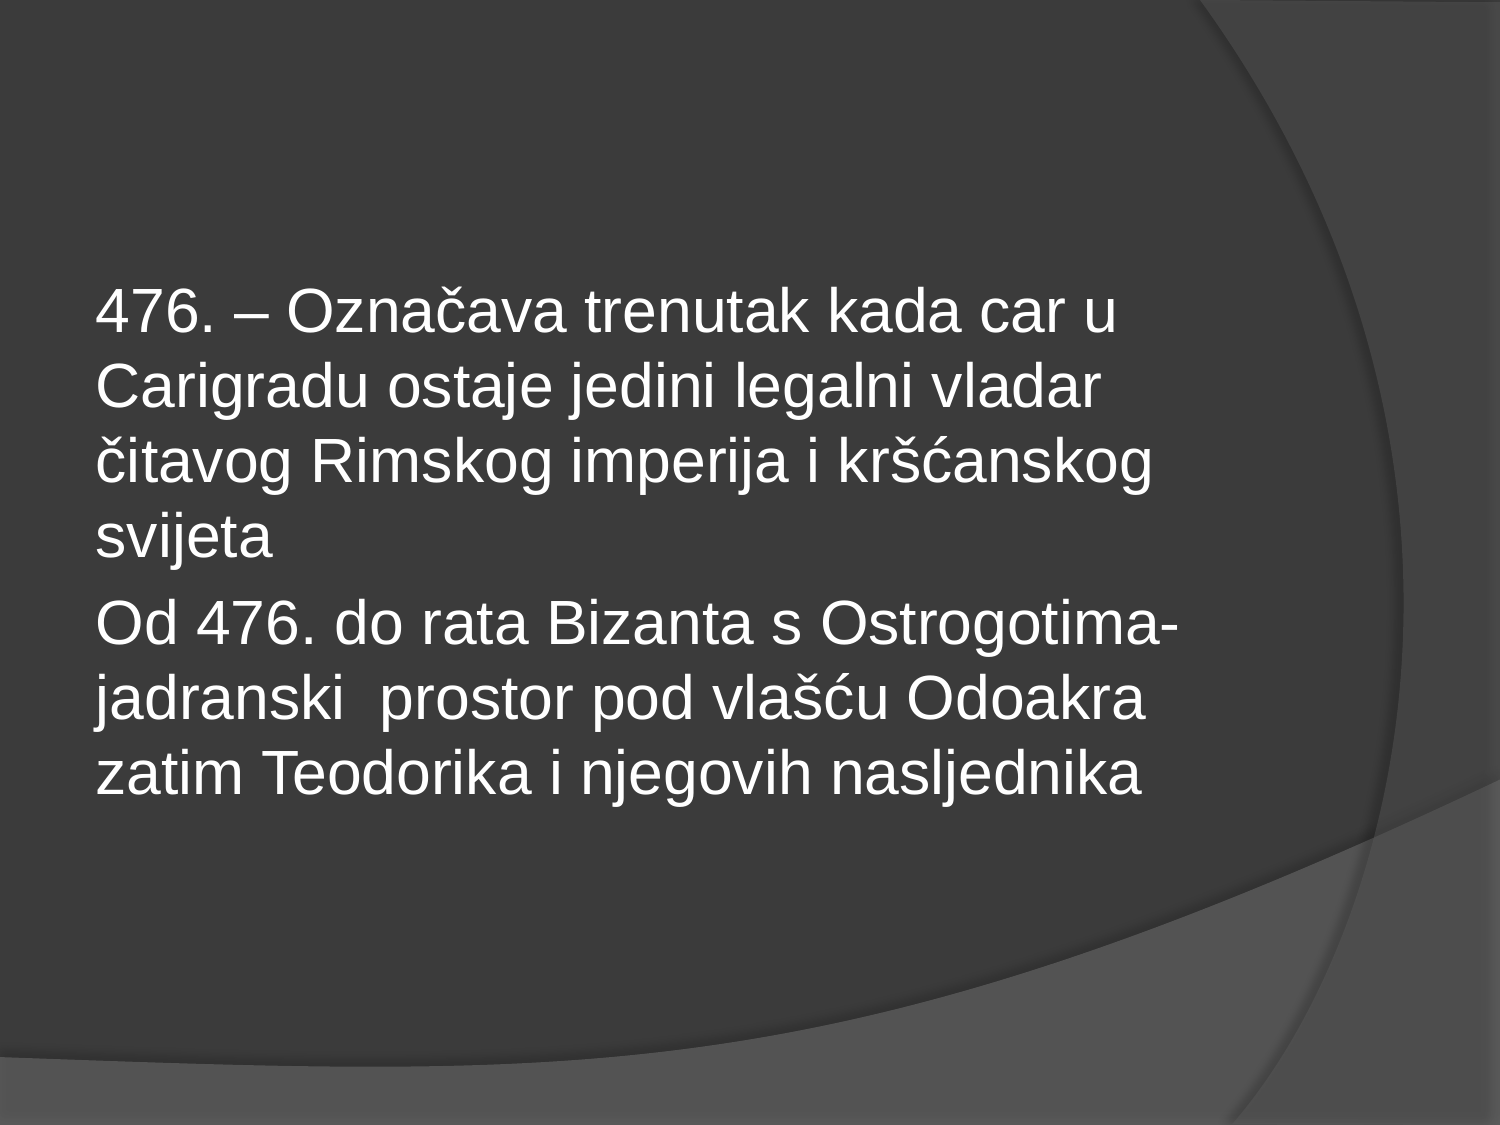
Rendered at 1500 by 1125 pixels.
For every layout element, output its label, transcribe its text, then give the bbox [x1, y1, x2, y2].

list 476. – Označava trenutak kada car u Carigradu ostaje jedini legalni vladar čitavog Rimskog imperija i kršćanskog svijeta Od 476. do rata Bizanta s Ostrogotima- jadranski prostor pod vlašću Odoakra zatim Teodorika i njegovih nasljednika [75, 262, 1300, 1005]
